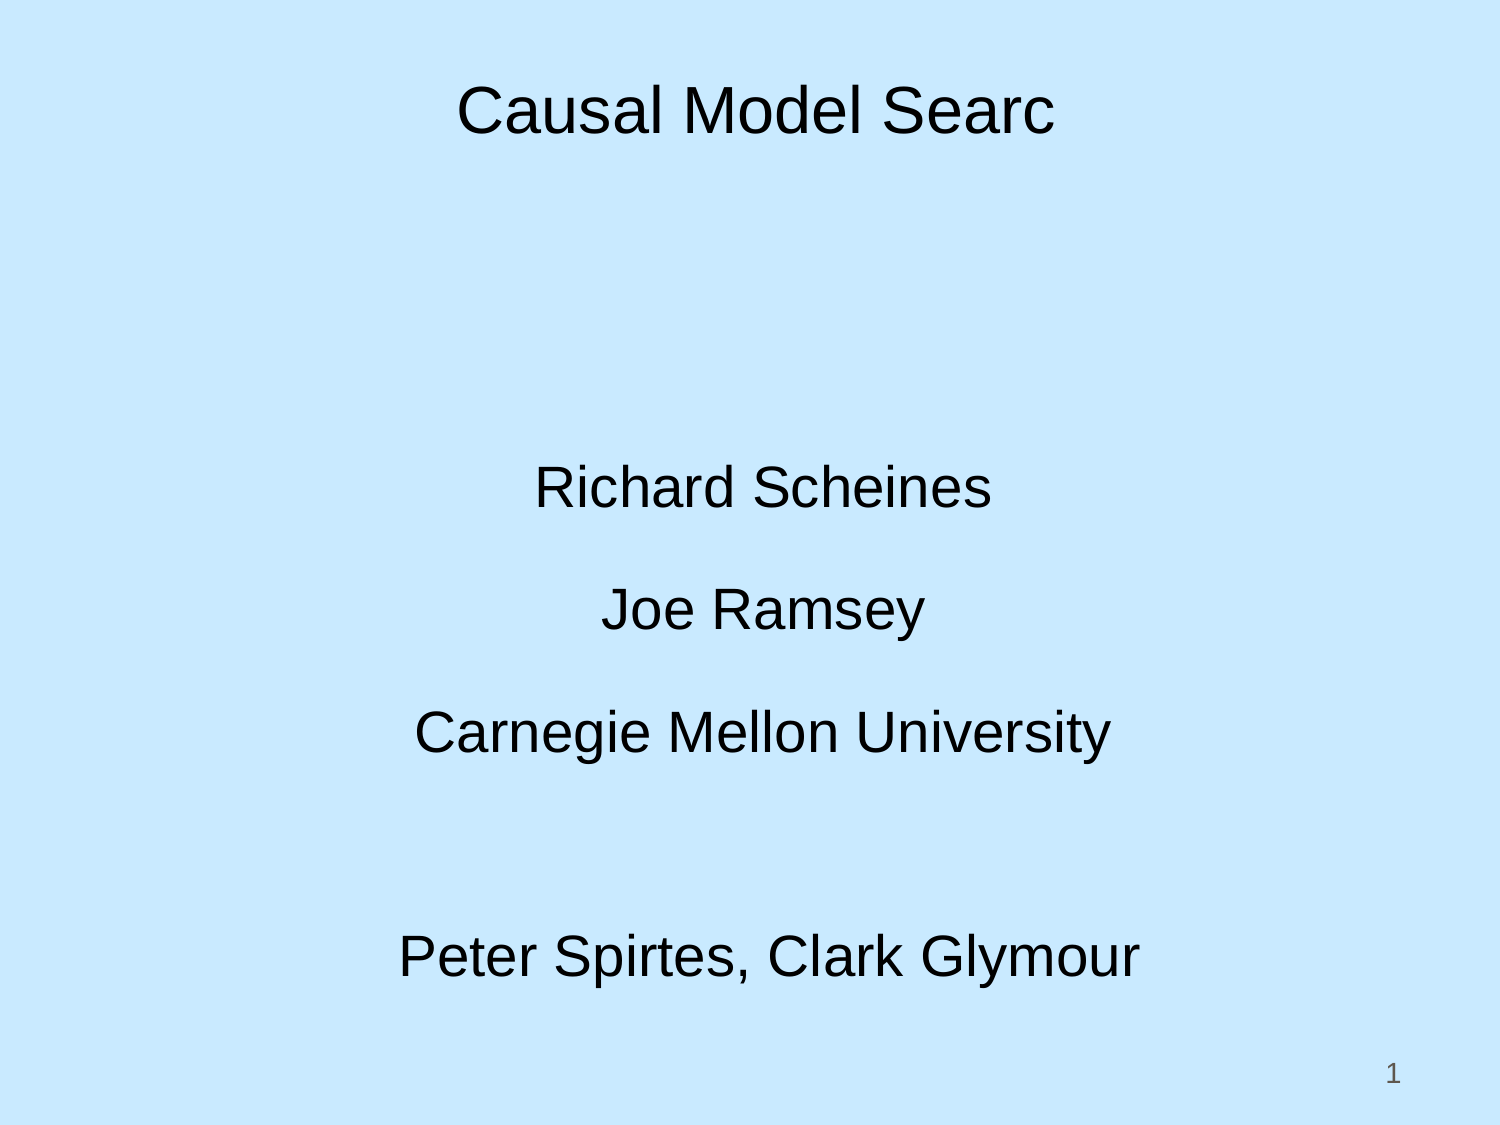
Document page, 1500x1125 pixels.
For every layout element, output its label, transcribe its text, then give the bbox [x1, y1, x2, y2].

text_box Richard Scheines Joe Ramsey Carnegie Mellon University [95, 389, 1433, 771]
slide_number 1 [1103, 1021, 1417, 1098]
text_box Peter Spirtes, Clark Glymour [101, 858, 1439, 996]
text_box Causal Model Searc [84, 0, 1428, 155]
